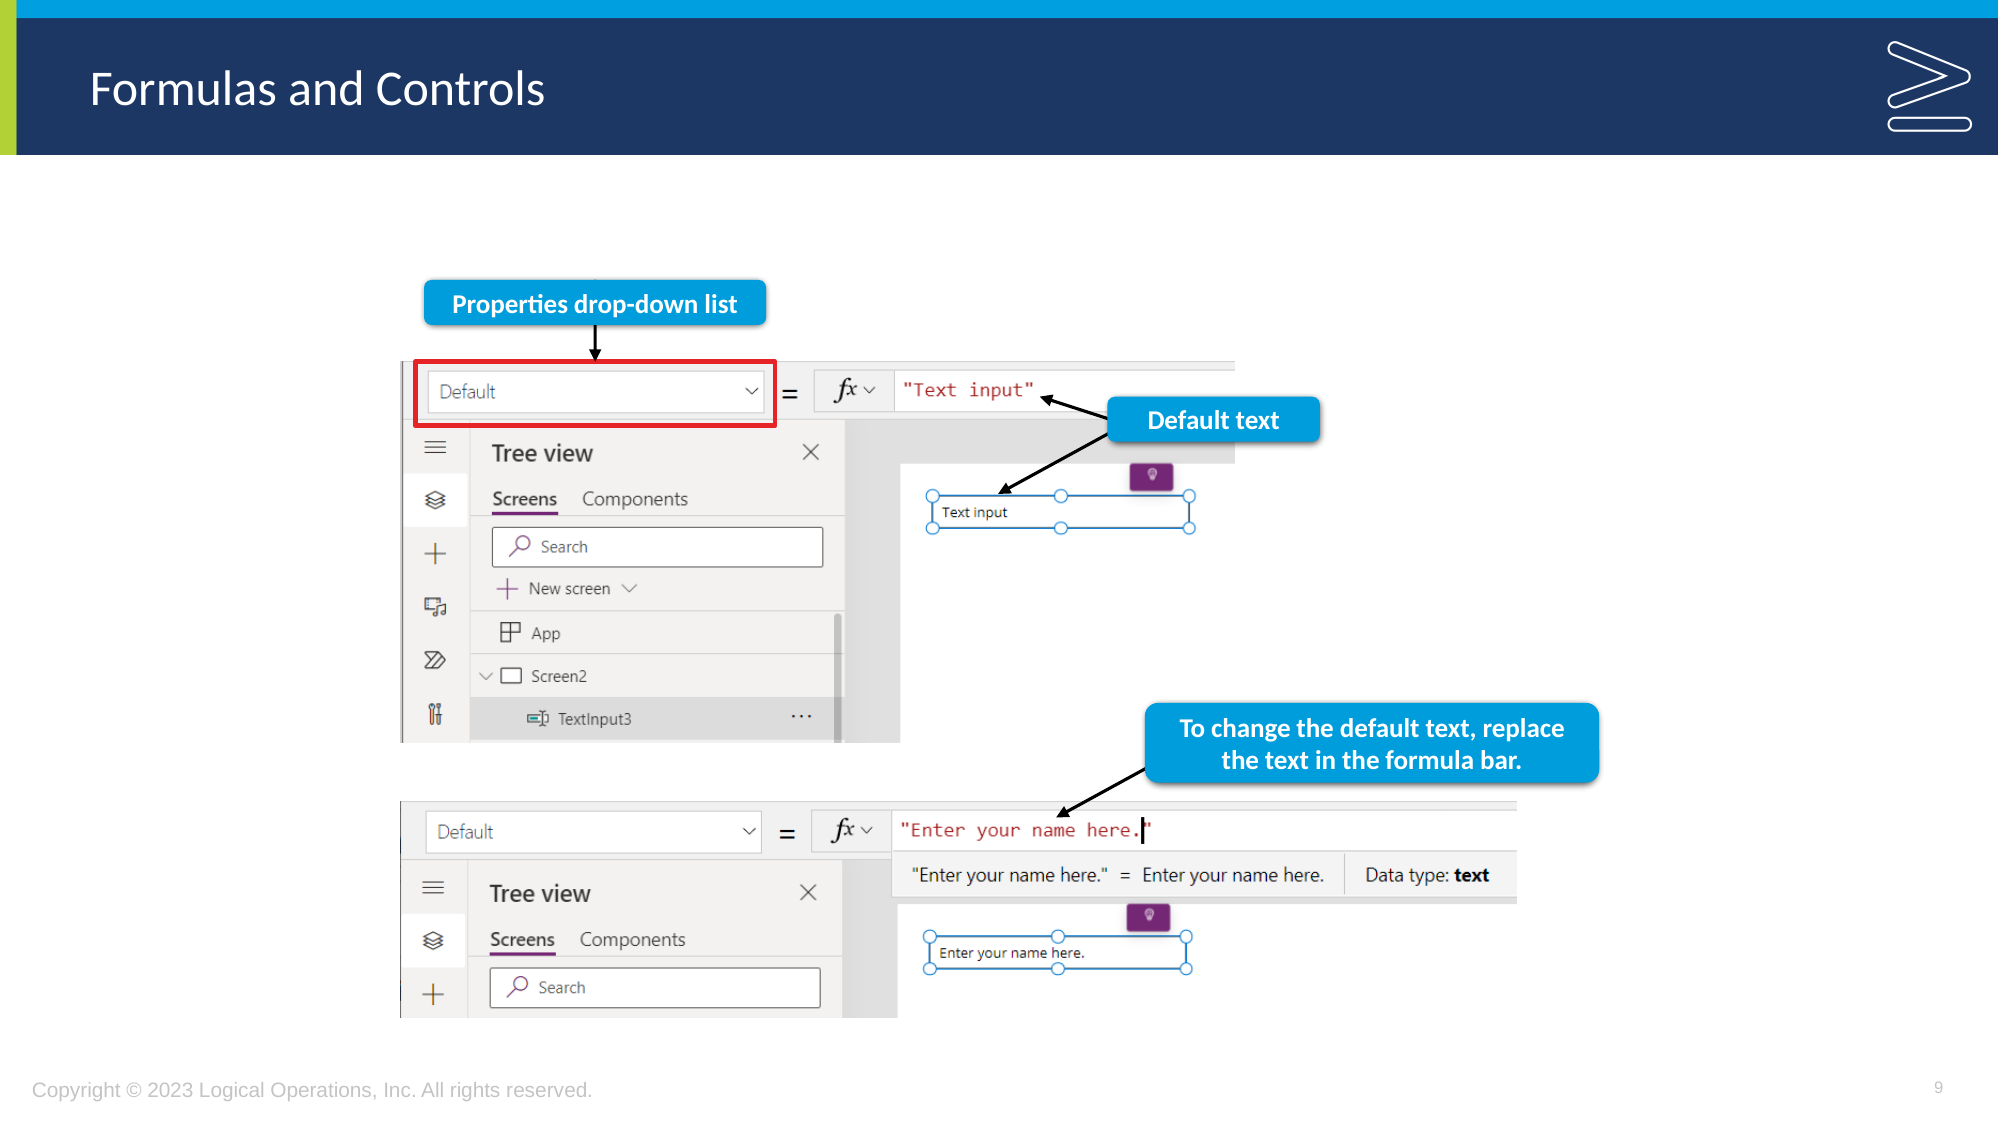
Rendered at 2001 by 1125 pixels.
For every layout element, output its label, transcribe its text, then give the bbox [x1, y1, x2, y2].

slide_number 9 [1491, 1057, 1959, 1118]
picture [1850, 19, 1998, 155]
title Formulas and Controls [74, 16, 1850, 155]
picture [0, 0, 74, 155]
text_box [400, 279, 1600, 1018]
